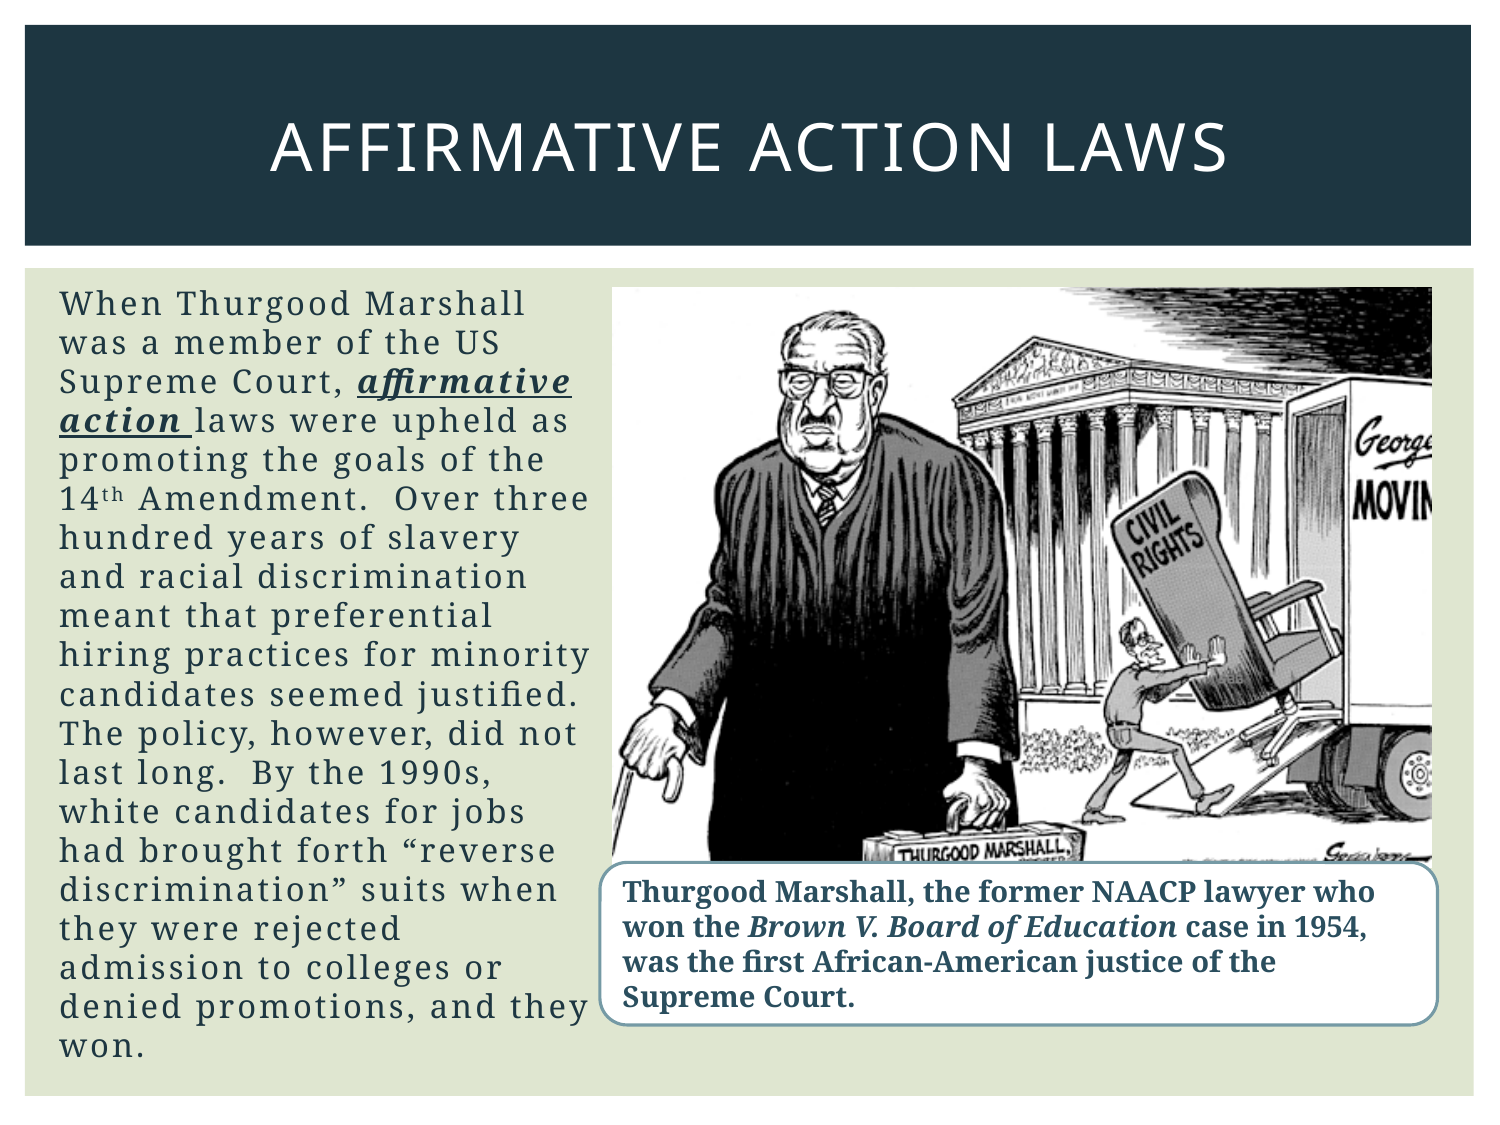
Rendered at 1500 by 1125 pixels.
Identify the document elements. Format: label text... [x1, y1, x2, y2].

text_box Thurgood Marshall, the former NAACP lawyer who won the Brown V. Board of Education case in 1954, was the first African-American justice of the Supreme Court. [598, 869, 1440, 1027]
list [612, 287, 1432, 868]
list When Thurgood Marshall was a member of the US Supreme Court, affirmative action laws were upheld as promoting the goals of the 14th Amendment. Over three hundred years of slavery and racial discrimination meant that preferential hiring practices for minority candidates seemed justified. The policy, however, did not last long. By the 1990s, white candidates for jobs had brought forth “reverse discrimination” suits when they were rejected admission to colleges or denied promotions, and they won. [37, 275, 613, 1125]
title Affirmative Action Laws [62, 58, 1438, 232]
